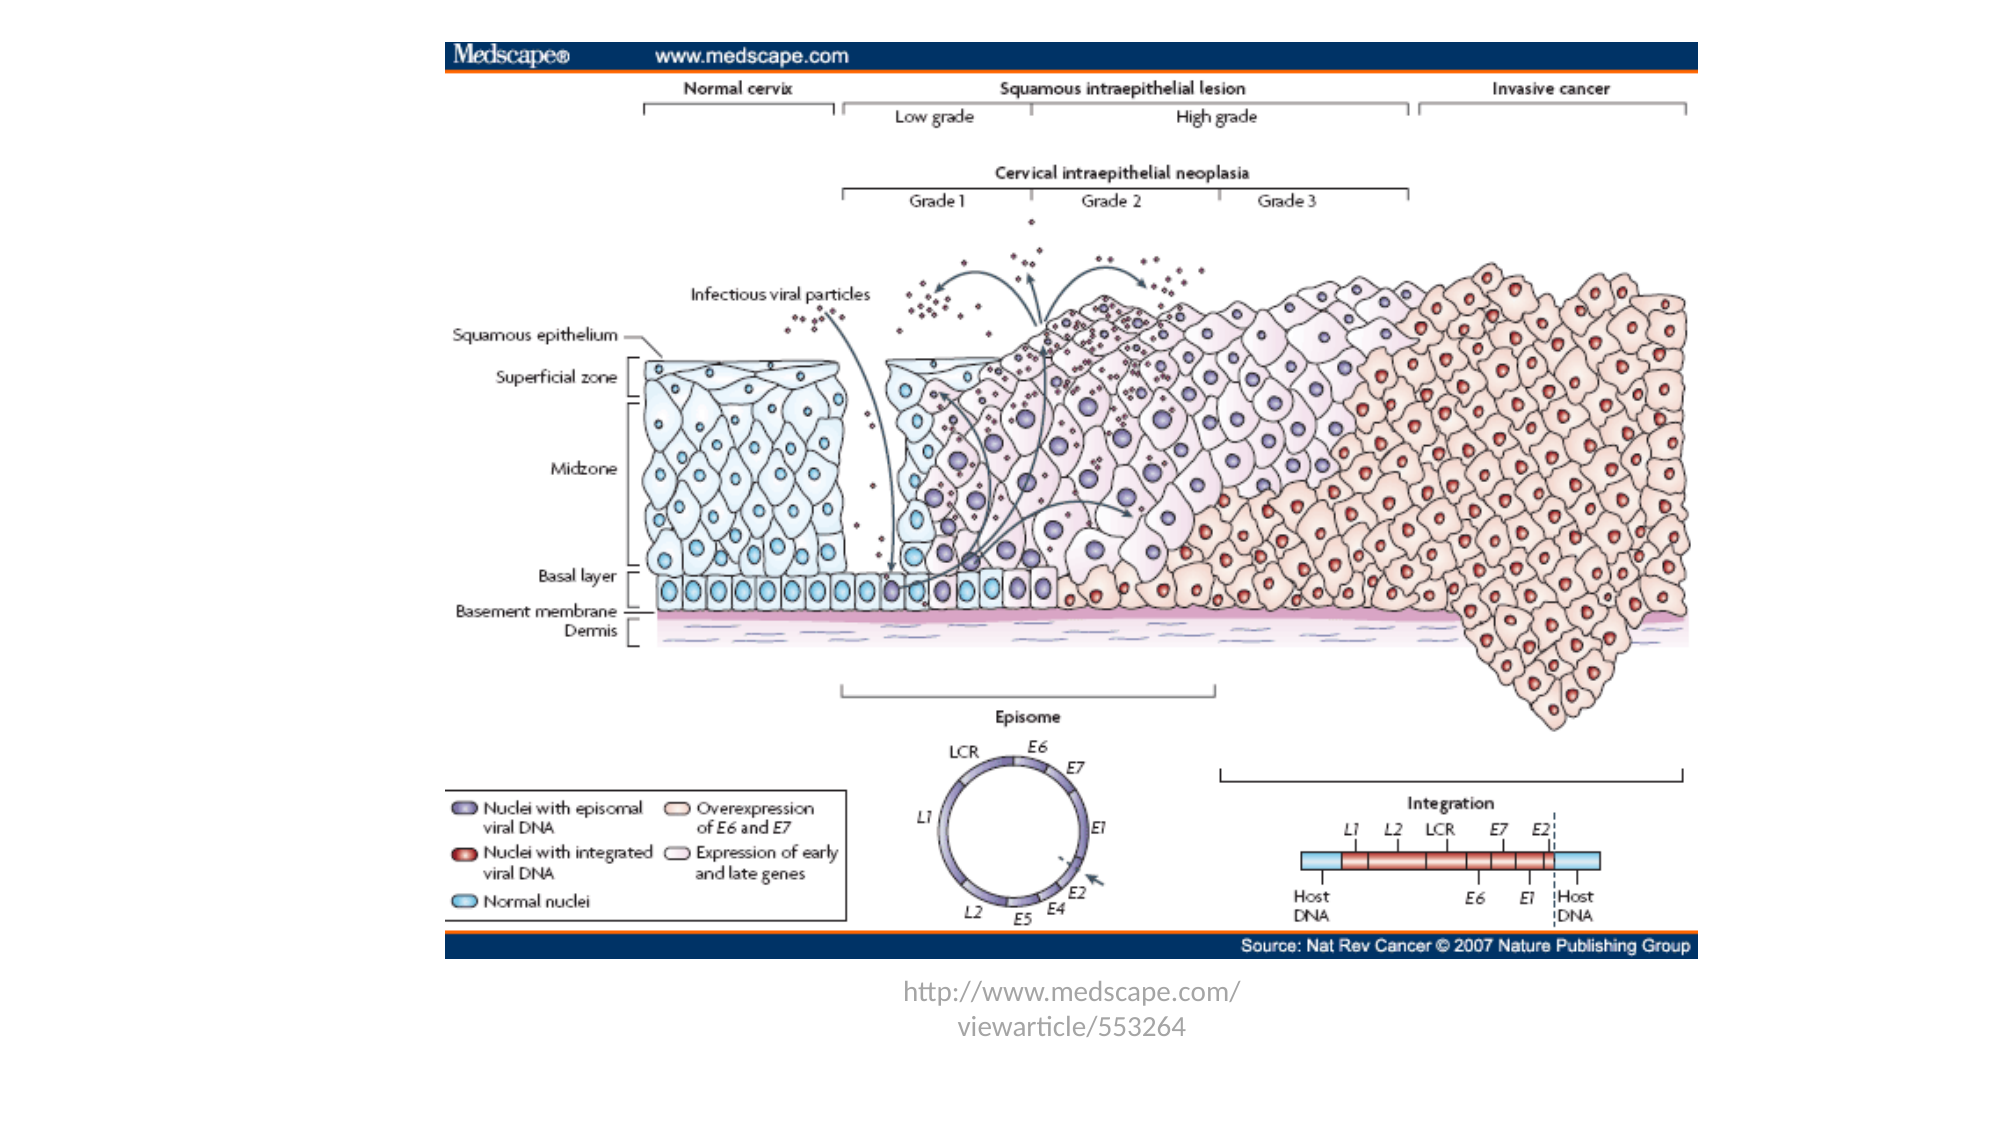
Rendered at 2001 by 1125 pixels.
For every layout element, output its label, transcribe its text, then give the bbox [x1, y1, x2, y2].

picture [445, 42, 1698, 959]
text_box http://www.medscape.com/viewarticle/553264 [846, 965, 1297, 1050]
